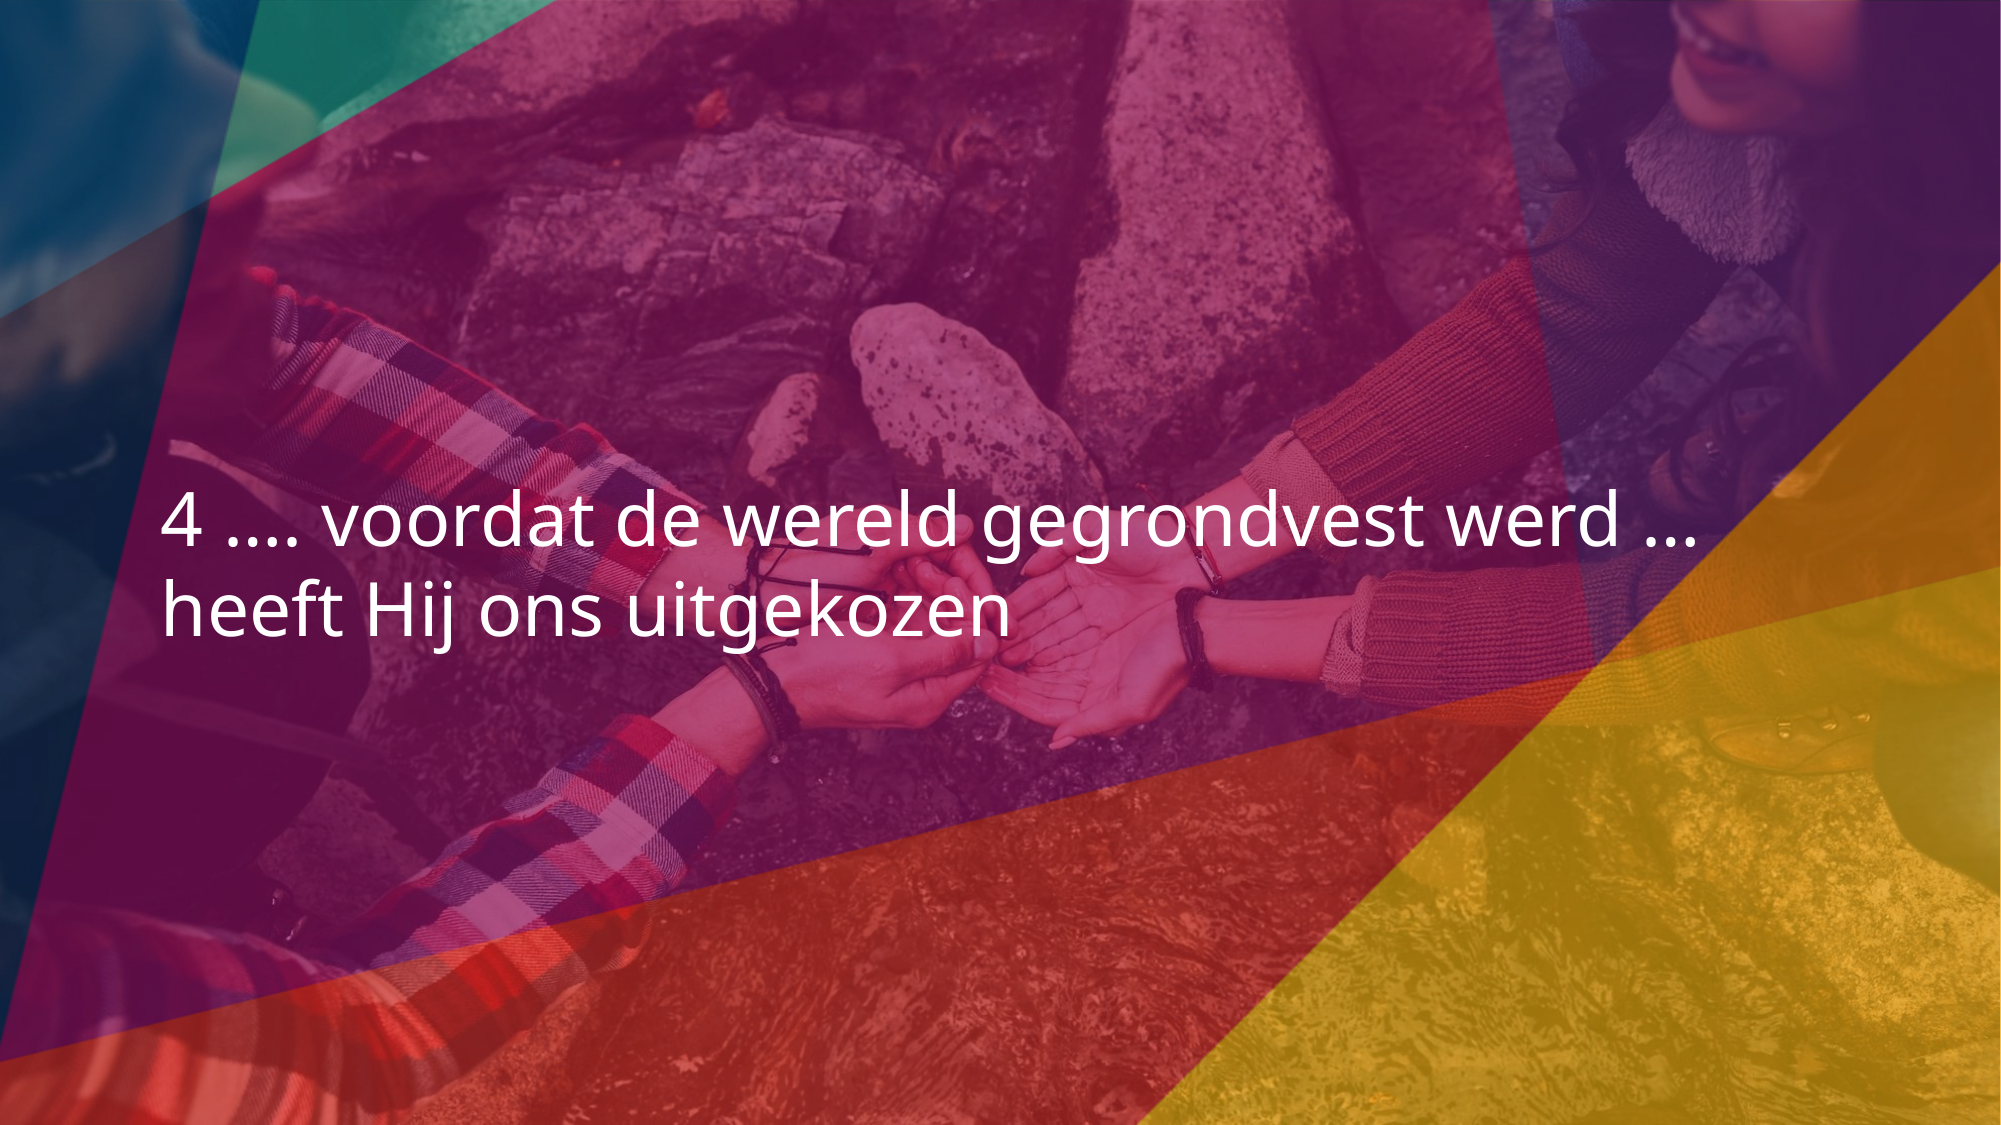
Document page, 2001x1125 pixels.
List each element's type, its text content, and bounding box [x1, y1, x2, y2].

text_box 4 …. voordat de wereld gegrondvest werd … heeft Hij ons uitgekozen [146, 463, 1978, 659]
picture [0, 0, 2001, 1125]
